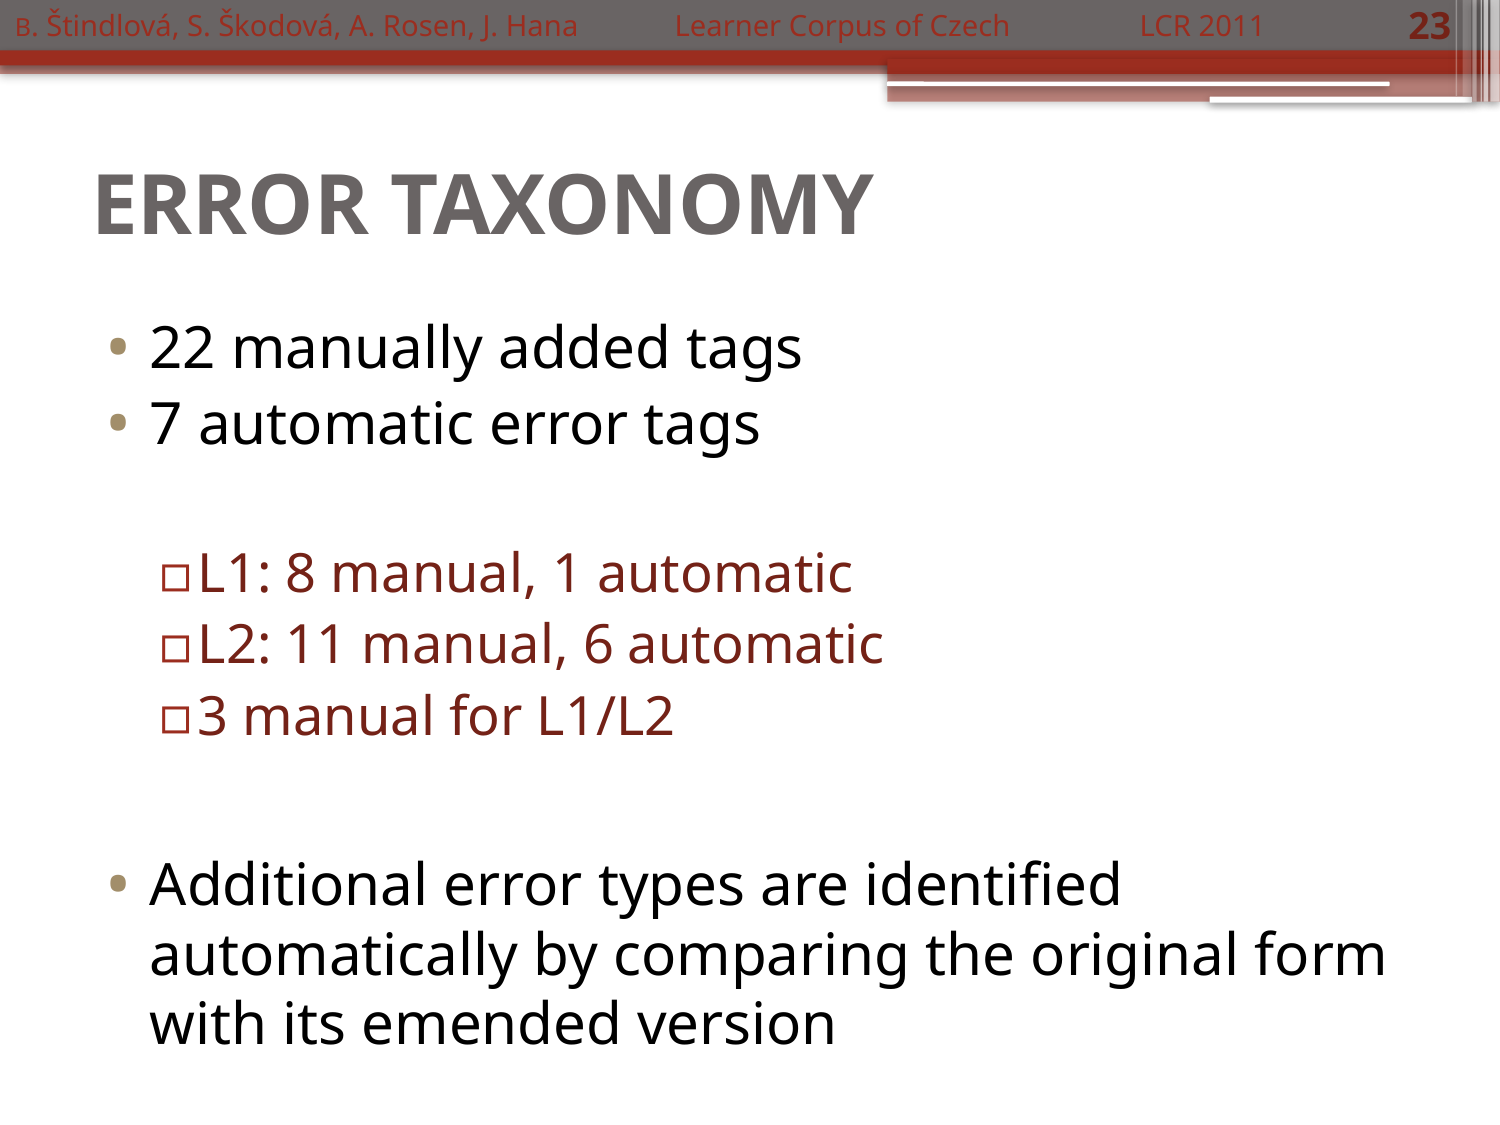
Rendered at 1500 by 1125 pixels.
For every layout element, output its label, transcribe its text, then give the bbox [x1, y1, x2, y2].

slide_number 23 [1341, 0, 1466, 61]
text_box B. Štindlová, S. Škodová, A. Rosen, J. Hana Learner Corpus of Czech LCR 2011 [0, 0, 1341, 75]
title ERROR TAXONOMY [76, 113, 1427, 289]
list 22 manually added tags 7 automatic error tags L1: 8 manual, 1 automatic L2: 11 manual, 6 automatic 3 manual for L1/L2 Additional error types are identified automatically by comparing the original form with its emended version [75, 302, 1425, 1079]
